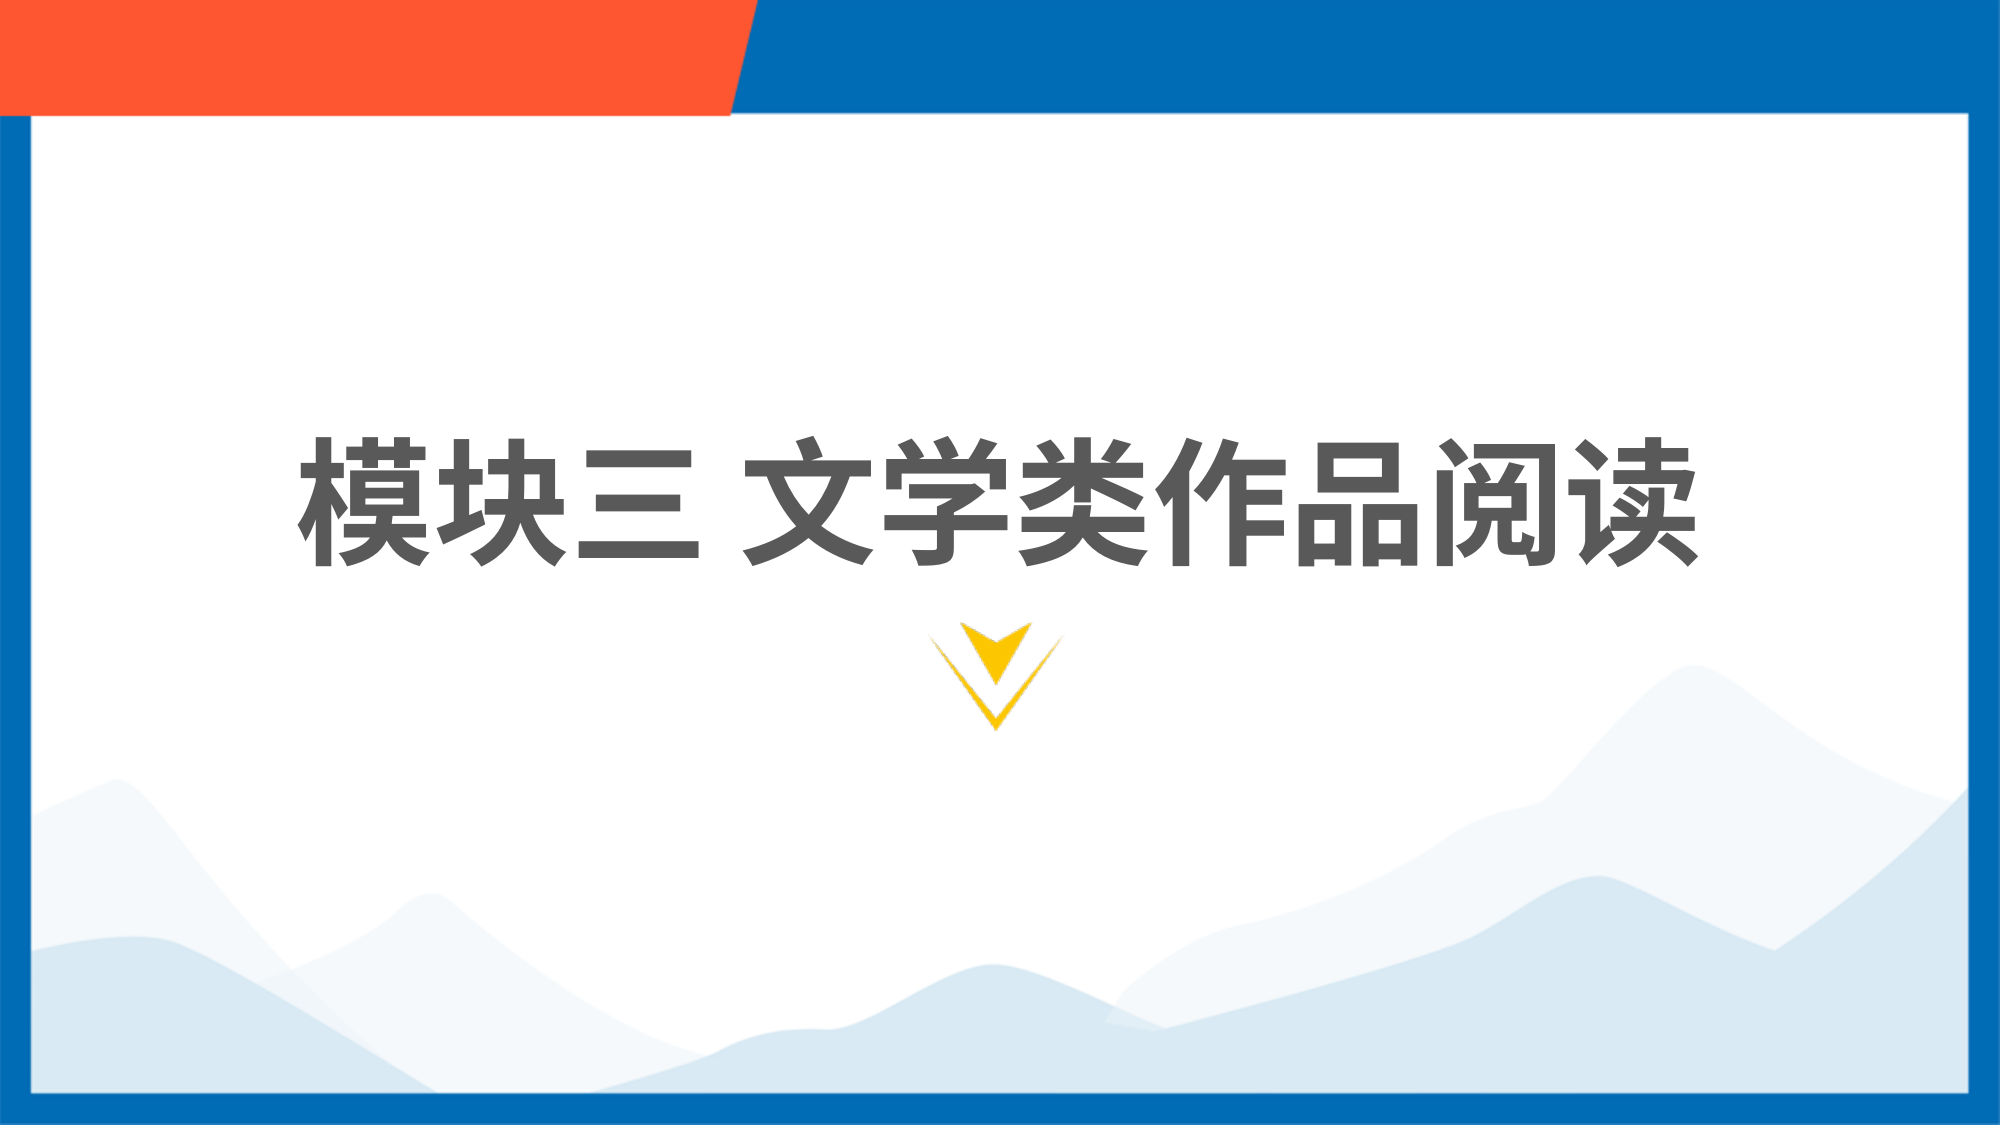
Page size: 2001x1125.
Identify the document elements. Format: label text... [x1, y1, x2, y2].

picture [0, 0, 2000, 1125]
text_box 模块三 文学类作品阅读 [35, 400, 1962, 582]
